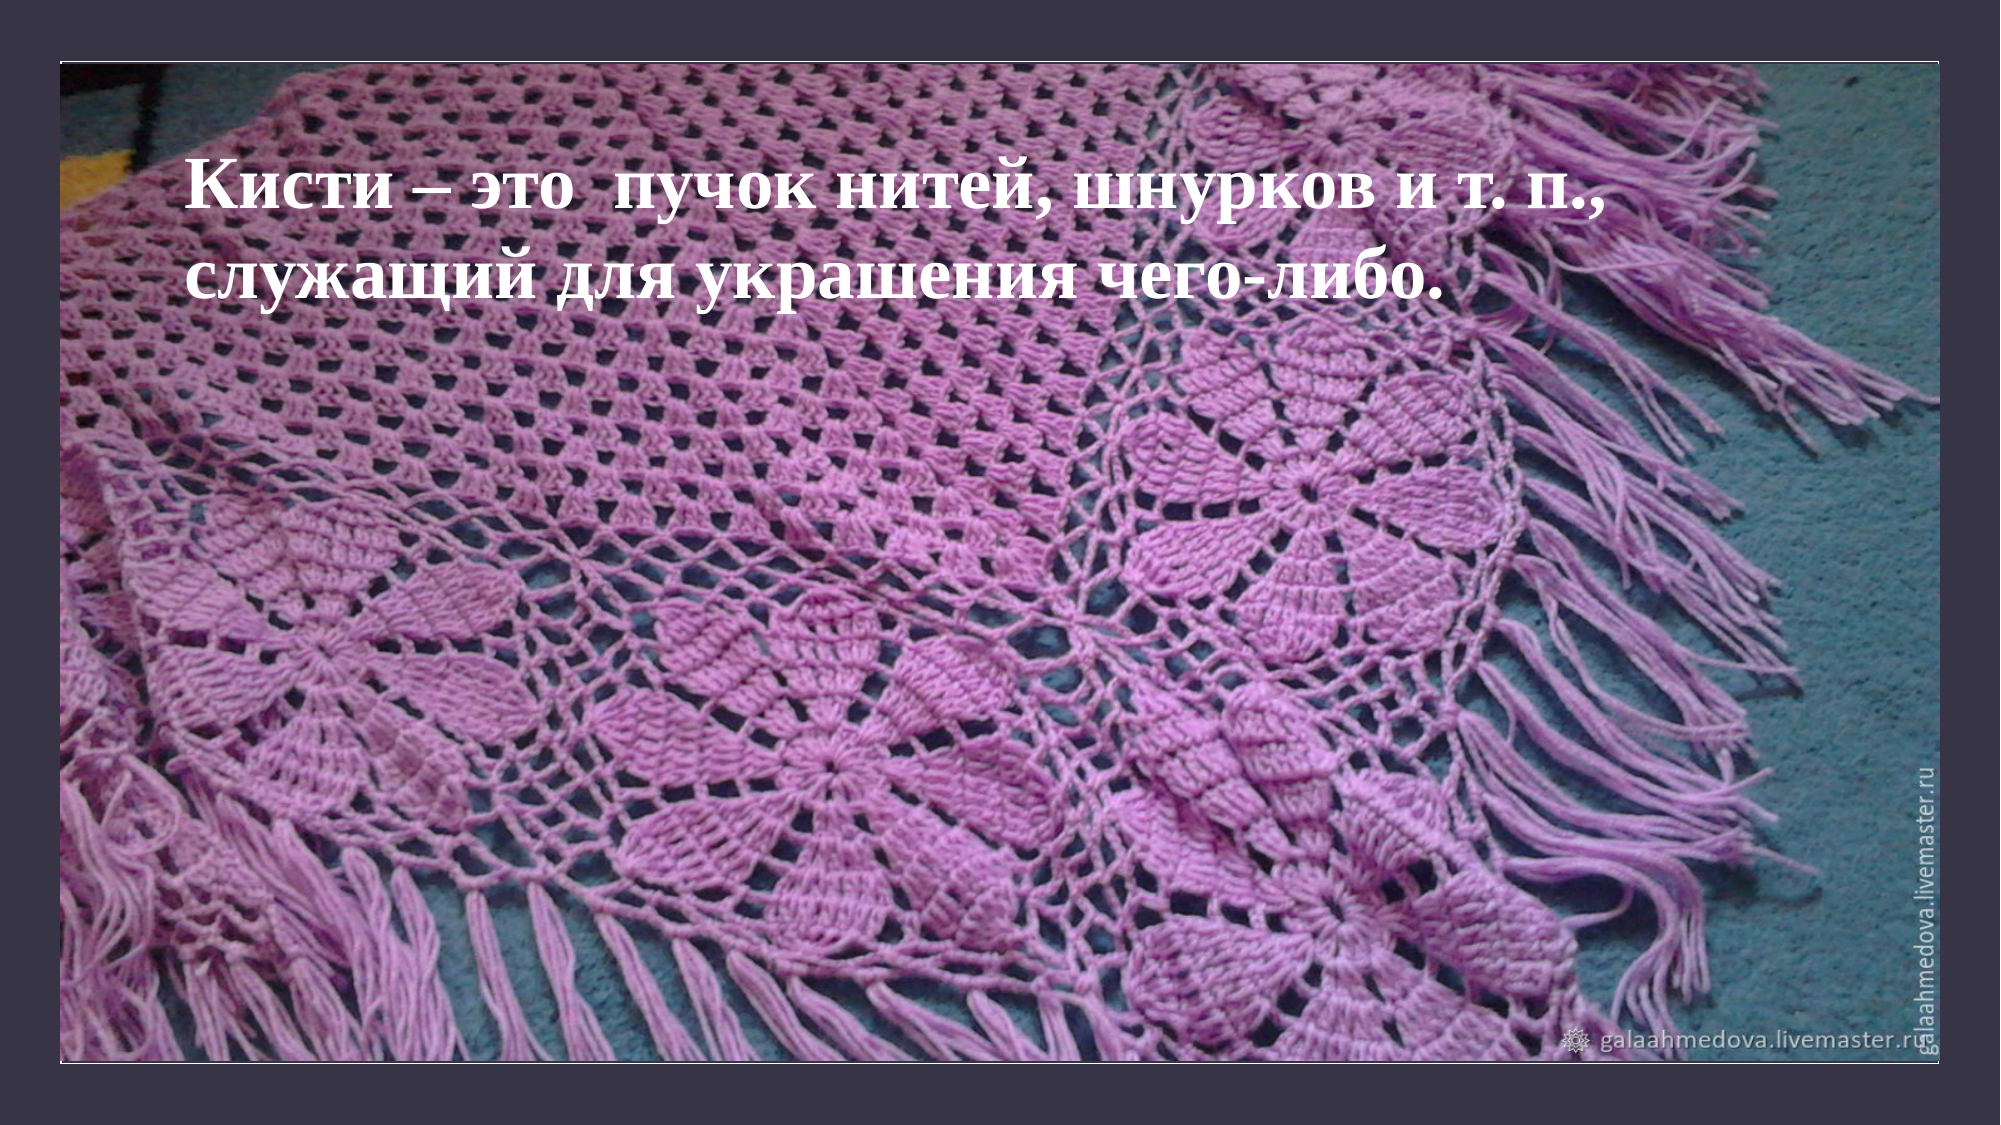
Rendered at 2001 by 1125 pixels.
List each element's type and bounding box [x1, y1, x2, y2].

picture [60, 64, 1940, 1061]
